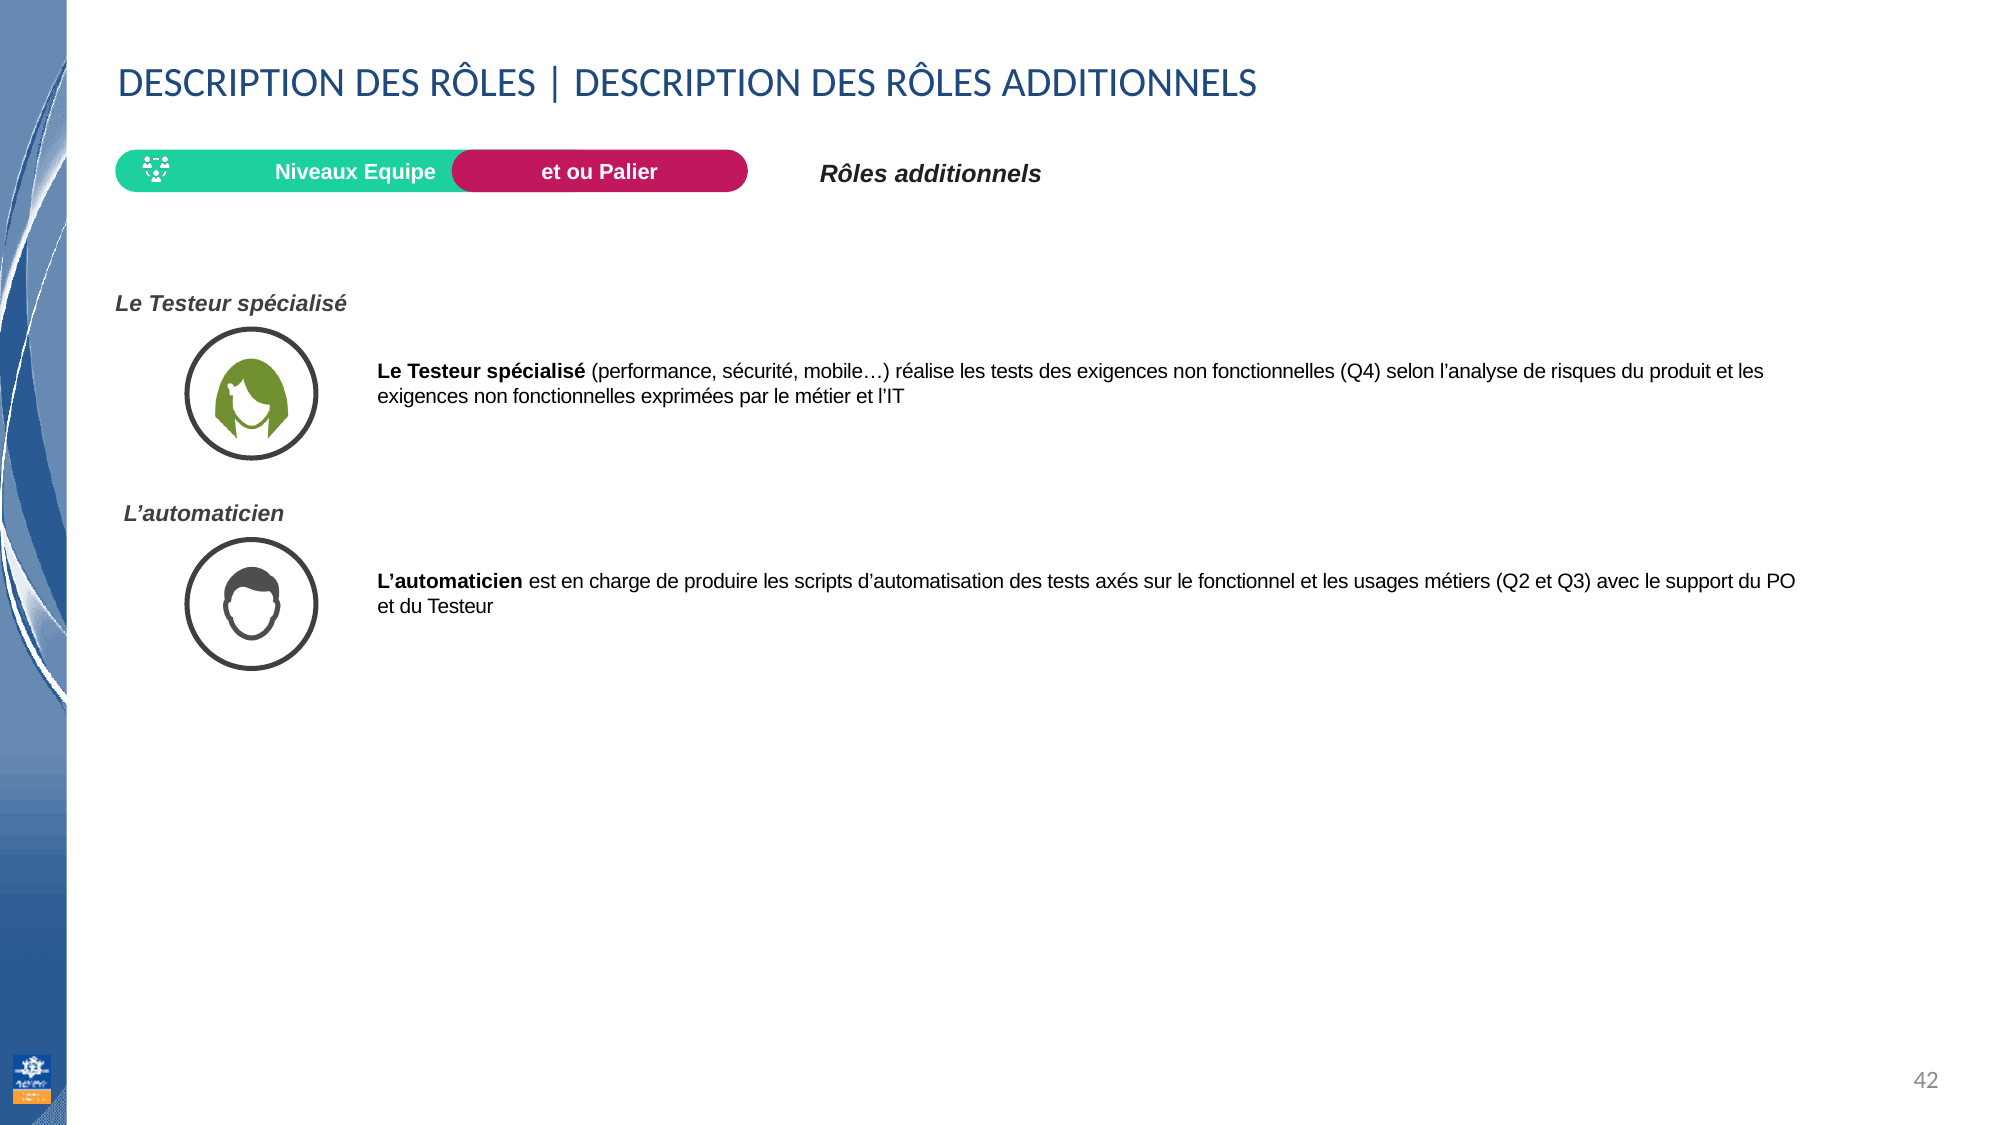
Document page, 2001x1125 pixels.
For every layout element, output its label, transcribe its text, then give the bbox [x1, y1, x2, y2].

text_box et ou Palier [451, 149, 748, 193]
text_box [224, 452, 279, 459]
slide_number 42 [1884, 1048, 1954, 1109]
picture [212, 565, 290, 643]
text_box L’automaticien est en charge de produire les scripts d’automatisation des tests axés sur le fonctionnel et les usages métiers (Q2 et Q3) avec le support du PO et du Testeur [362, 560, 1823, 652]
text_box Niveaux Equipe [115, 149, 472, 193]
text_box Le Testeur spécialisé [103, 276, 571, 329]
text_box Description des rôles | Description des rôles additionnels [102, 43, 1454, 123]
text_box L’automaticien [111, 486, 579, 539]
text_box Rôles additionnels [762, 145, 1101, 200]
picture [207, 354, 296, 443]
text_box [186, 329, 316, 437]
text_box Le Testeur spécialisé (performance, sécurité, mobile…) réalise les tests des exigences non fonctionnelles (Q4) selon l’analyse de risques du produit et les exigences non fonctionnelles exprimées par le métier et l’IT [362, 349, 1850, 441]
picture [13, 1055, 51, 1104]
picture [142, 154, 170, 183]
text_box [186, 539, 316, 669]
